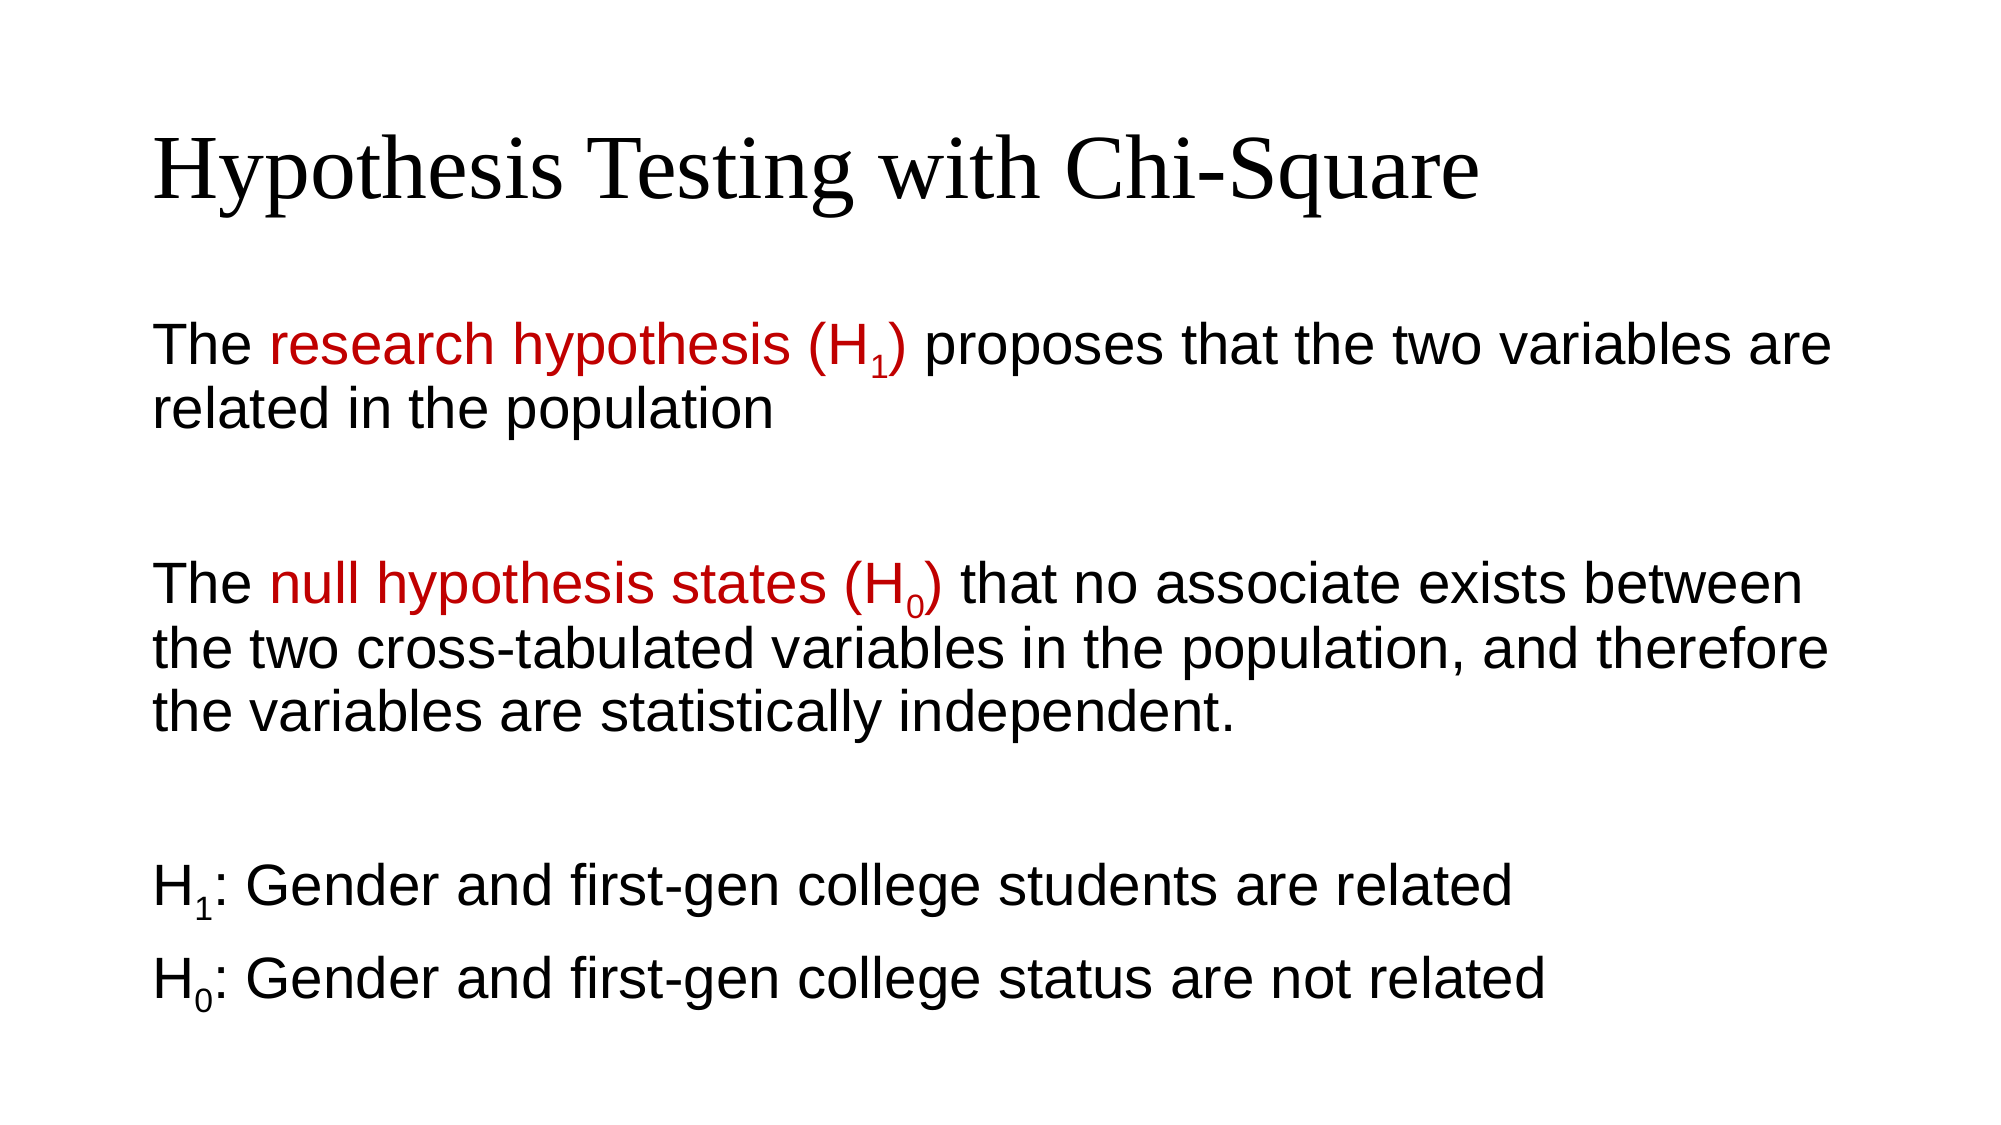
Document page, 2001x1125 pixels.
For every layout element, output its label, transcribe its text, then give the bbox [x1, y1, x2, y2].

list The research hypothesis (H1) proposes that the two variables are related in the population The null hypothesis states (H0) that no associate exists between the two cross-tabulated variables in the population, and therefore the variables are statistically independent. H1: Gender and first-gen college students are related H0: Gender and first-gen college status are not related [137, 299, 1863, 1014]
title Hypothesis Testing with Chi-Square [137, 59, 1863, 278]
